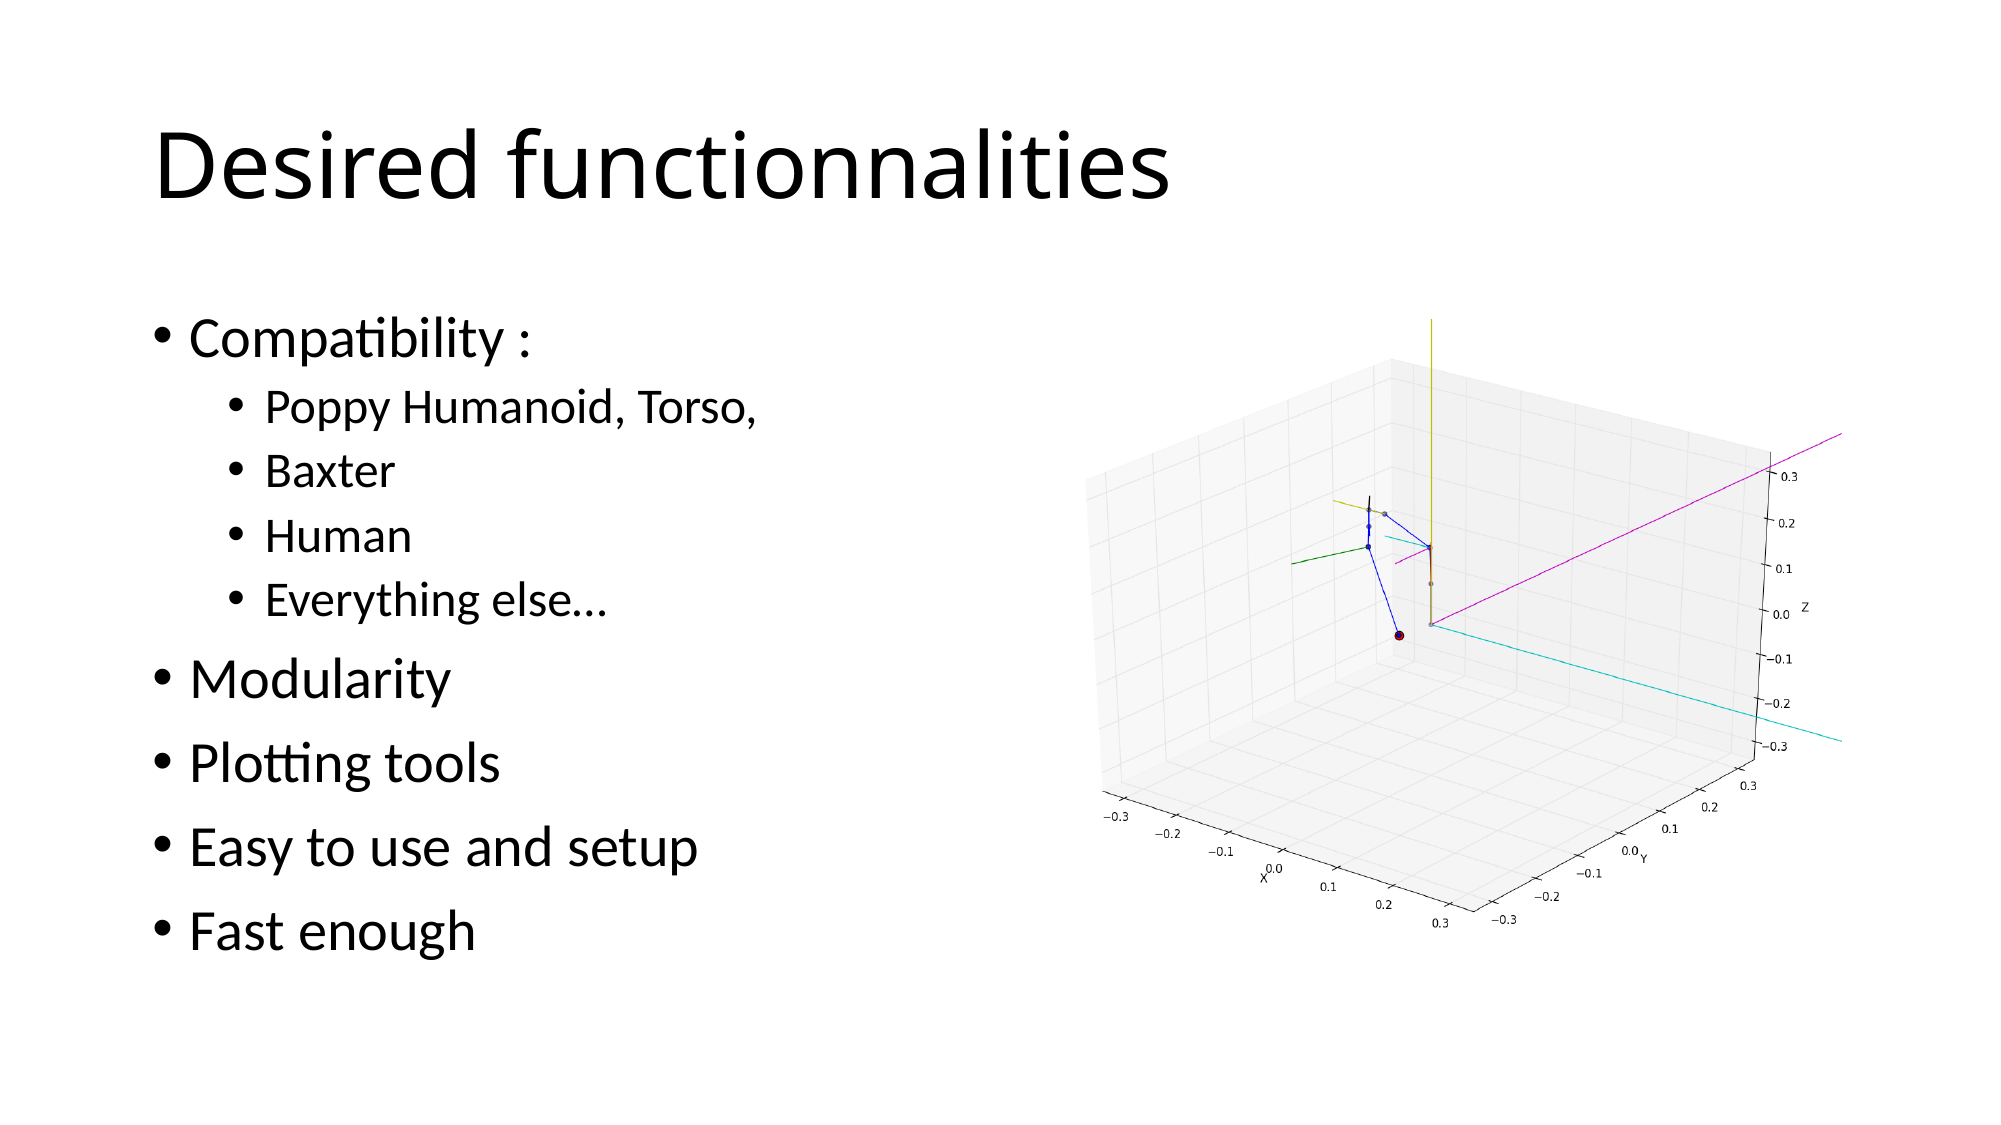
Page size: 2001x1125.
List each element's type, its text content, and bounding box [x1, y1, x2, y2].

list Compatibility : Poppy Humanoid, Torso, Baxter Human Everything else… Modularity Plotting tools Easy to use and setup Fast enough [137, 299, 860, 1014]
title Desired functionnalities [137, 59, 1863, 278]
picture [860, 240, 1951, 1026]
